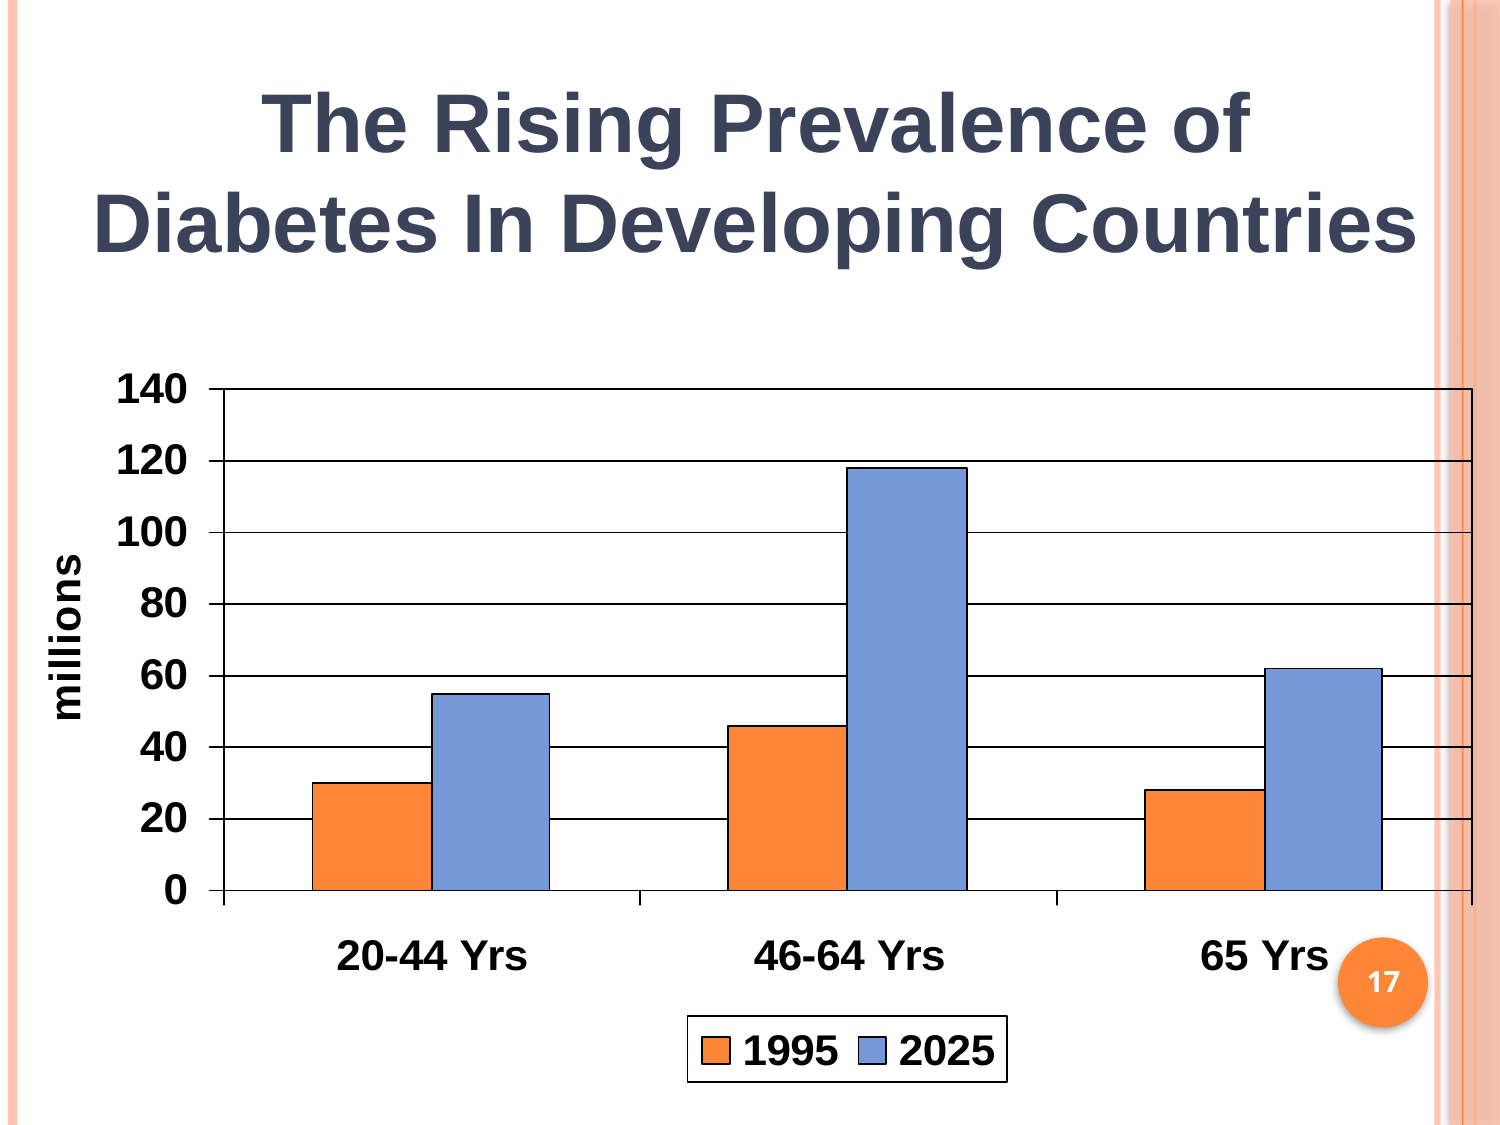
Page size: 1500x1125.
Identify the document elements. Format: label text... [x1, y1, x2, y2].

text_box The Rising Prevalence of Diabetes In Developing Countries [62, 75, 1450, 263]
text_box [0, 324, 1500, 1099]
